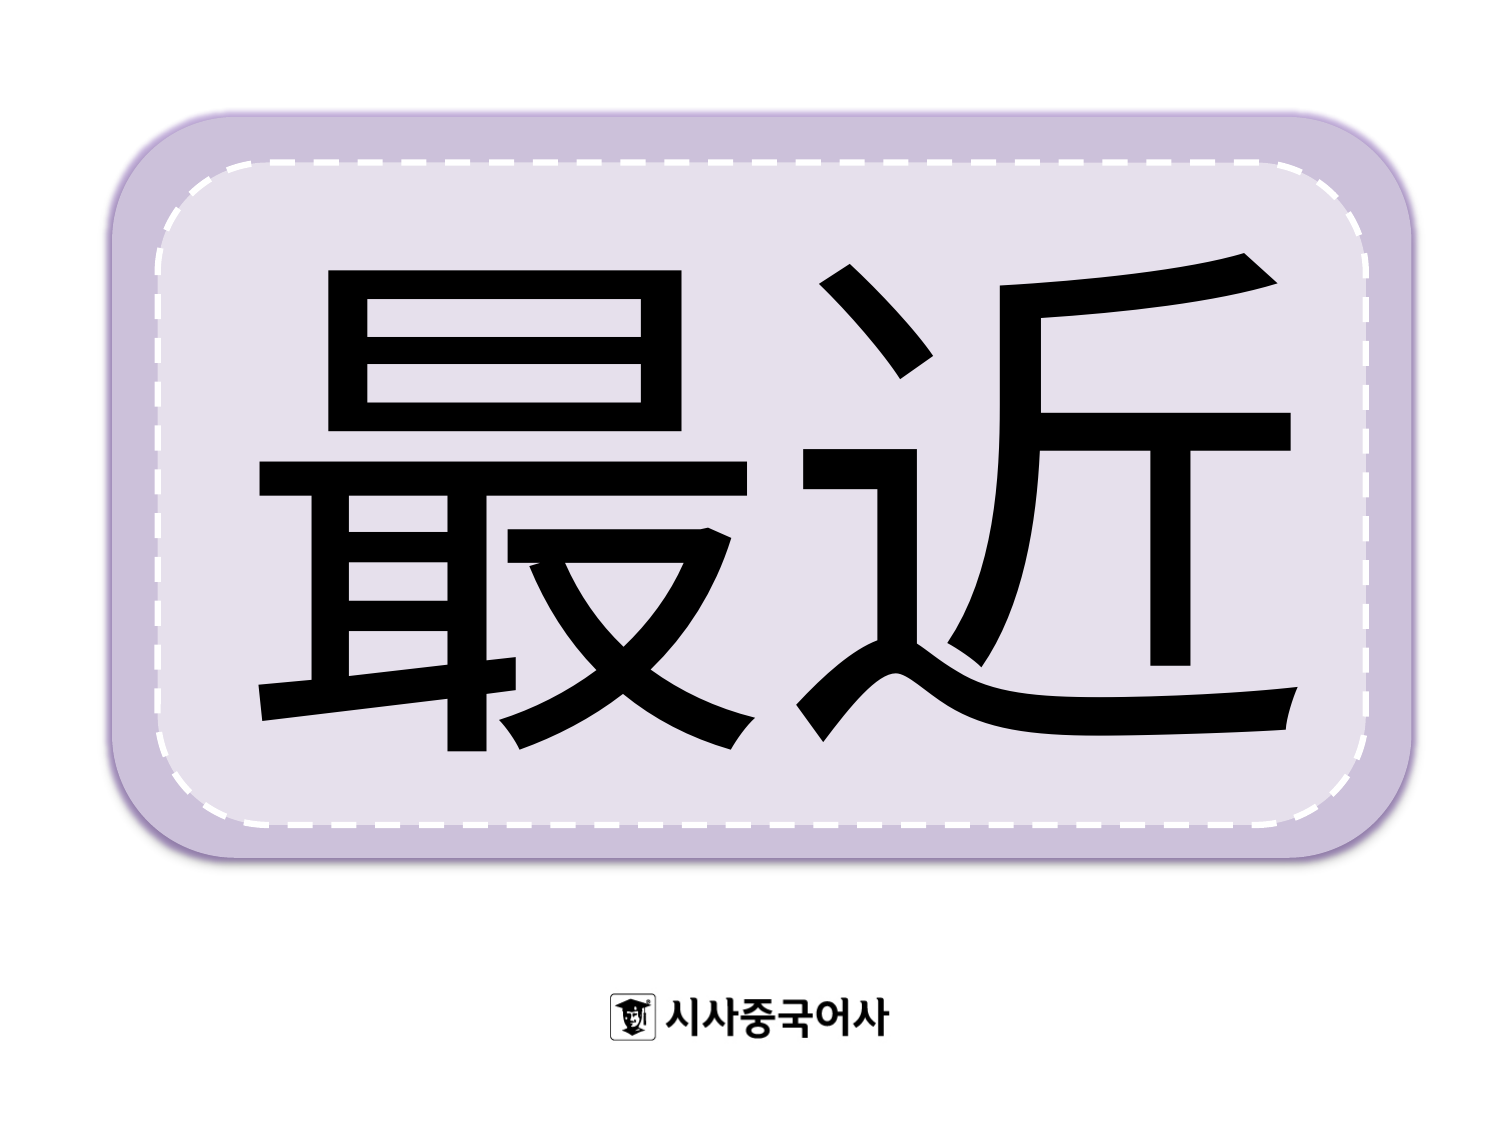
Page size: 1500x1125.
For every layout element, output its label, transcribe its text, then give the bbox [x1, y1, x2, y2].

picture [602, 987, 898, 1047]
text_box 最近 [171, 160, 1380, 824]
